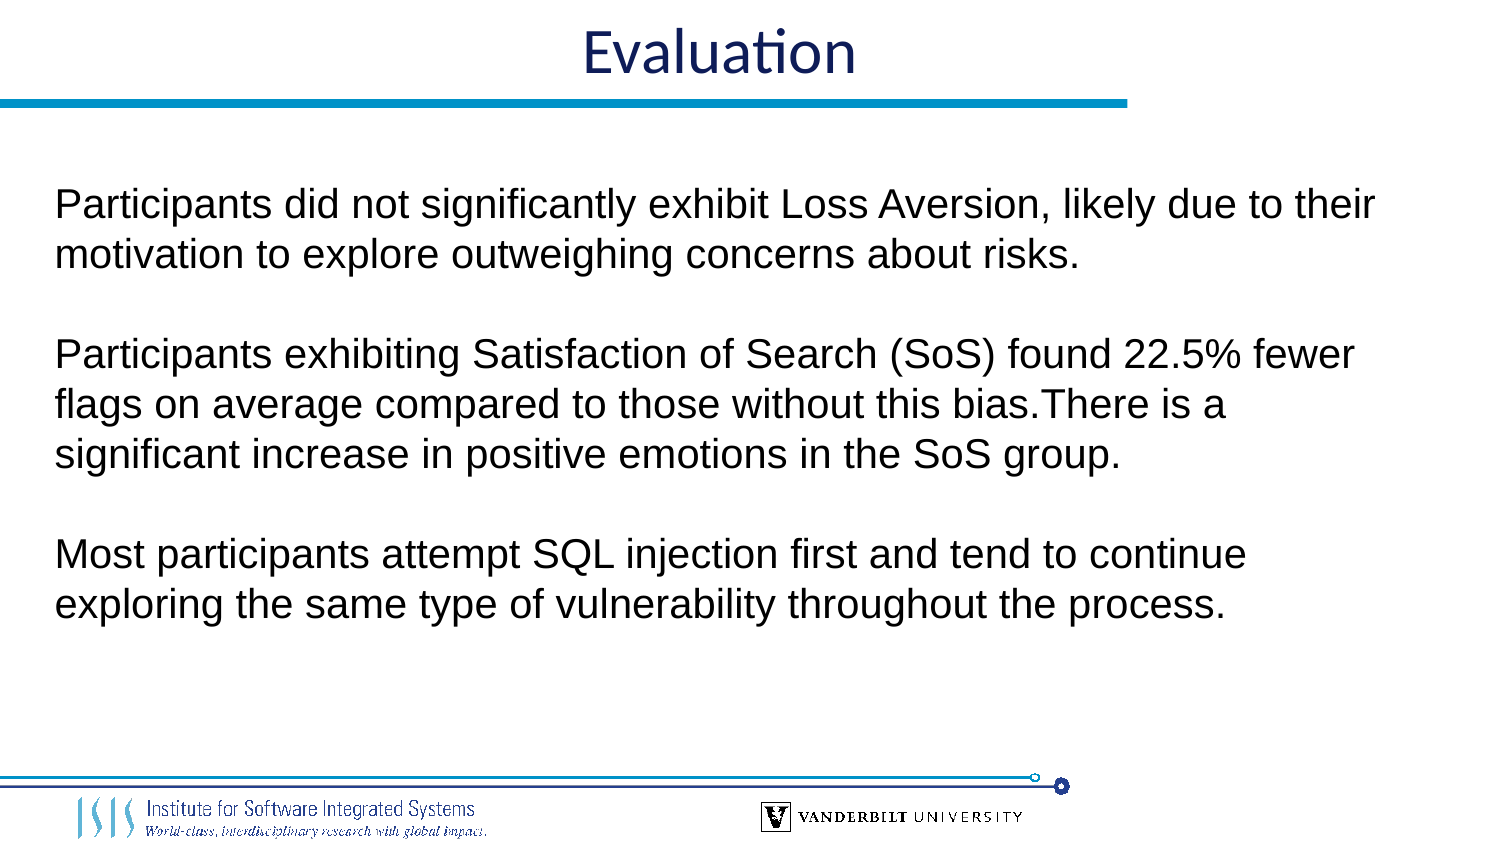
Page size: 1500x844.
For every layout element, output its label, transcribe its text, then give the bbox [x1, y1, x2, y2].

text_box Participants did not significantly exhibit Loss Aversion, likely due to their motivation to explore outweighing concerns about risks. Participants exhibiting Satisfaction of Search (SoS) found 22.5% fewer flags on average compared to those without this bias.There is a significant increase in positive emotions in the SoS group. Most participants attempt SQL injection first and tend to continue exploring the same type of vulnerability throughout the process. [39, 161, 1438, 677]
title Evaluation [45, 0, 1396, 95]
picture [0, 109, 1128, 839]
